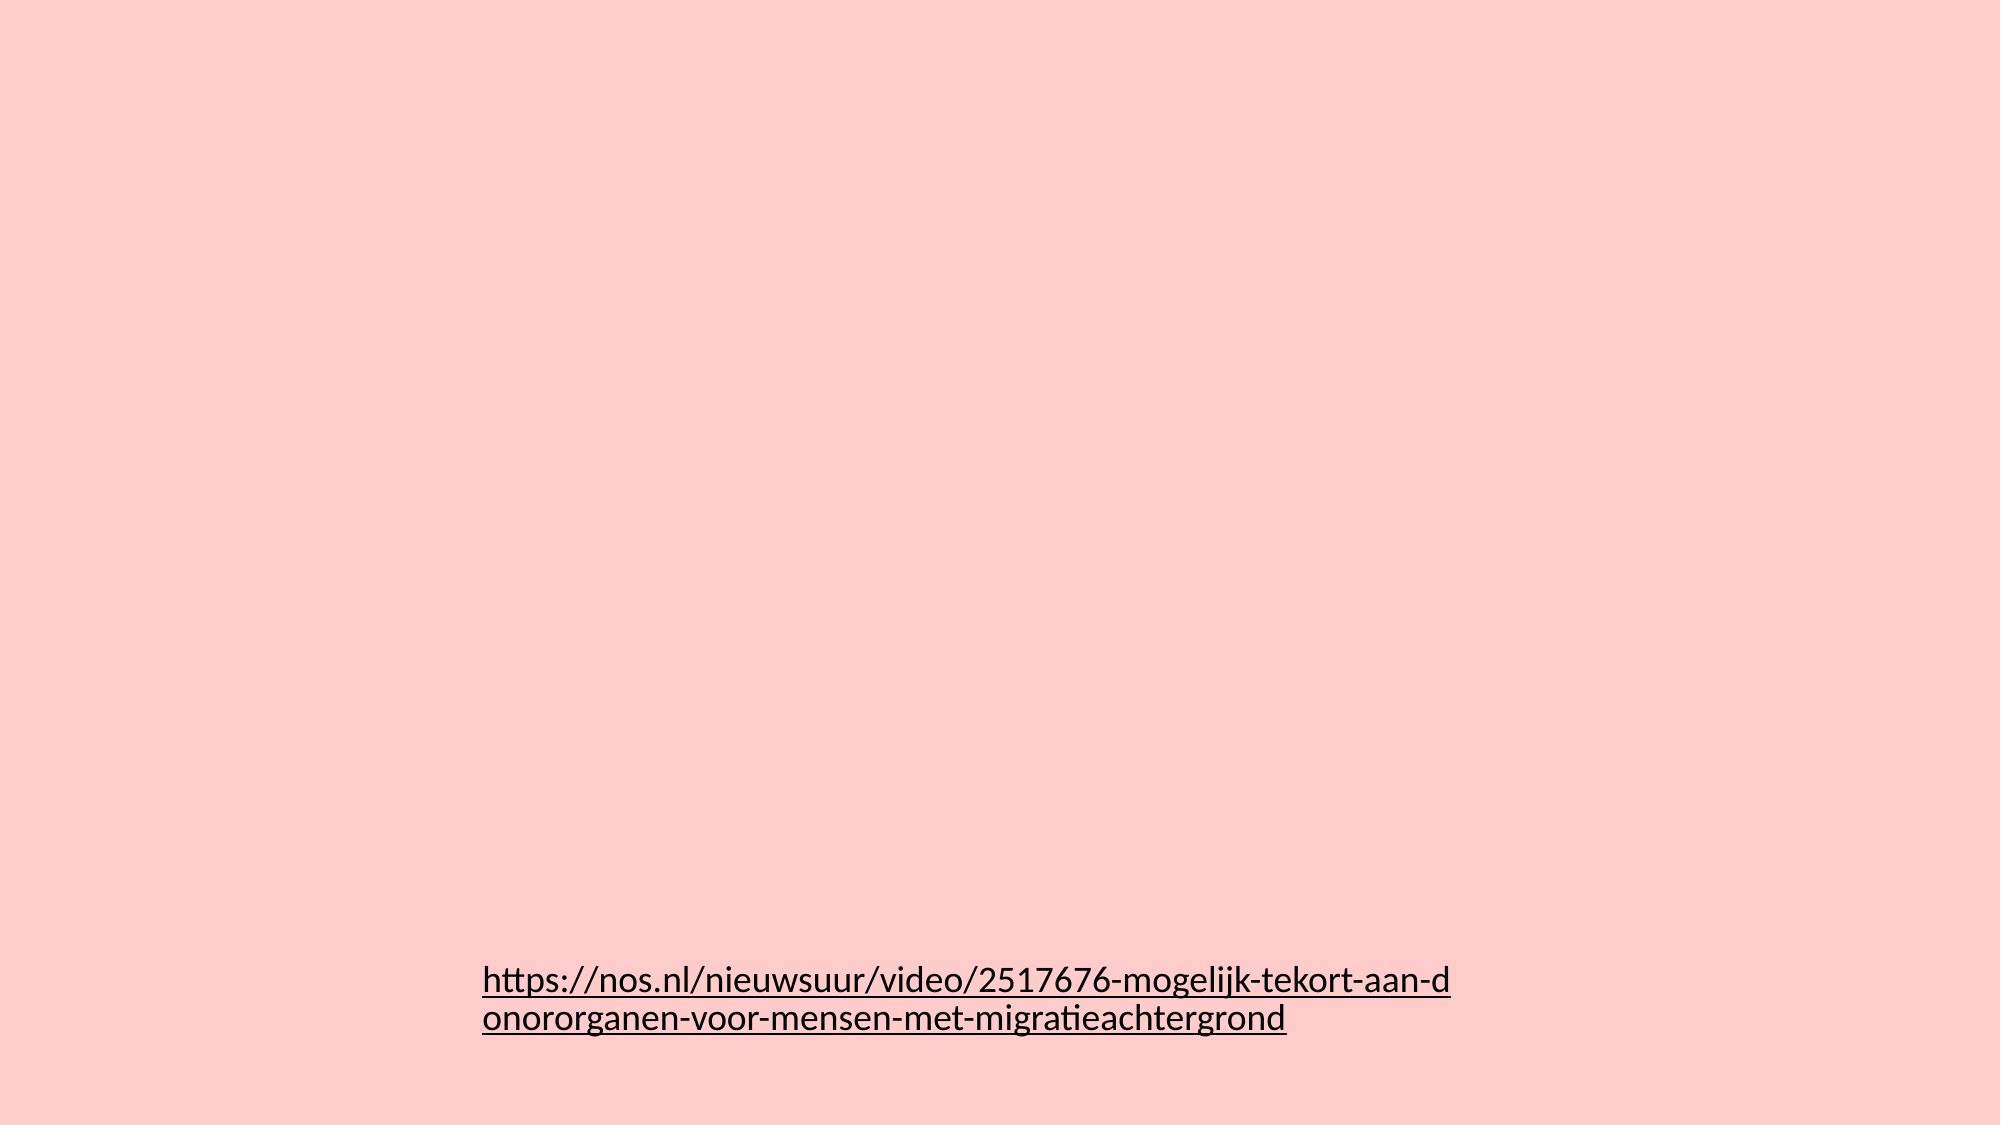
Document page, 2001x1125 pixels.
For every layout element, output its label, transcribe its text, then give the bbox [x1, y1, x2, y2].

text_box https://nos.nl/nieuwsuur/video/2517676-mogelijk-tekort-aan-donororganen-voor-mensen-met-migratieachtergrond [467, 948, 1468, 1053]
